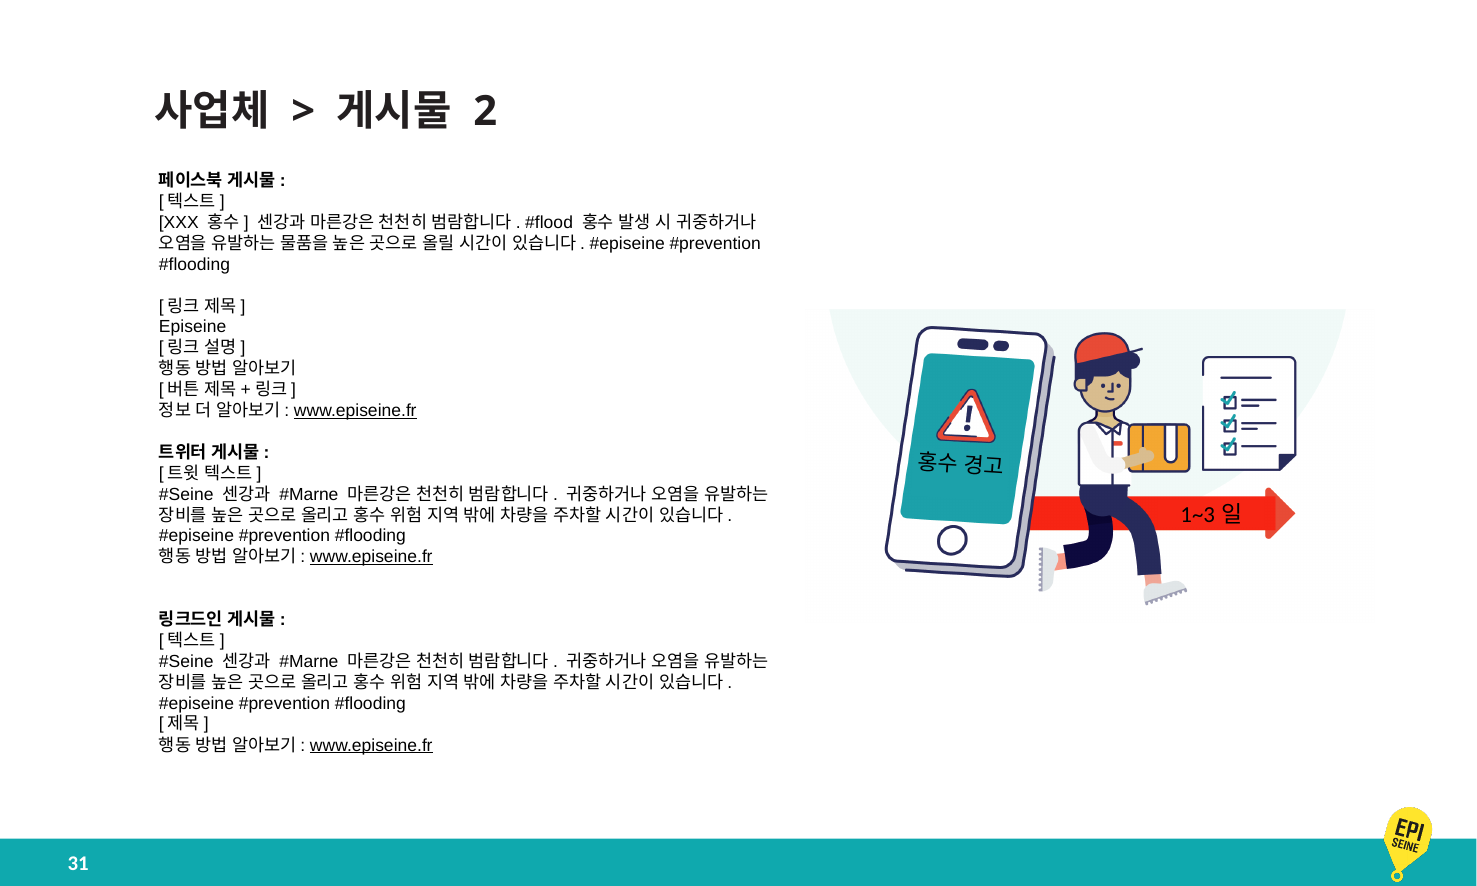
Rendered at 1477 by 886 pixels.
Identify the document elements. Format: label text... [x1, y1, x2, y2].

picture [730, 198, 1449, 688]
title 사업체 > 게시물 2 [152, 56, 1072, 135]
text_box 페이스북 게시물: [텍스트] [XXX 홍수] 센강과 마른강은 천천히 범람합니다. #flood 홍수 발생 시 귀중하거나 오염을 유발하는 물품을 높은 곳으로 올릴 시간이 있습니다. #episeine #prevention #flooding [링크 제목] Episeine [링크 설명] 행동 방법 알아보기 [버튼 제목+링크] 정보 더 알아보기: www.episeine.fr 트위터 게시물: [트윗 텍스트] #Seine 센강과 #Marne 마른강은 천천히 범람합니다. 귀중하거나 오염을 유발하는 장비를 높은 곳으로 올리고 홍수 위험 지역 밖에 차량을 주차할 시간이 있습니다. #episeine #prevention #flooding 행동 방법 알아보기: www.episeine.fr 링크드인 게시물: [텍스트] #Seine 센강과 #Marne 마른강은 천천히 범람합니다. 귀중하거나 오염을 유발하는 장비를 높은 곳으로 올리고 홍수 위험 지역 밖에 차량을 주차할 시간이 있습니다. #episeine #prevention #flooding [제목] 행동 방법 알아보기: www.episeine.fr [154, 164, 798, 759]
picture [1381, 805, 1433, 883]
